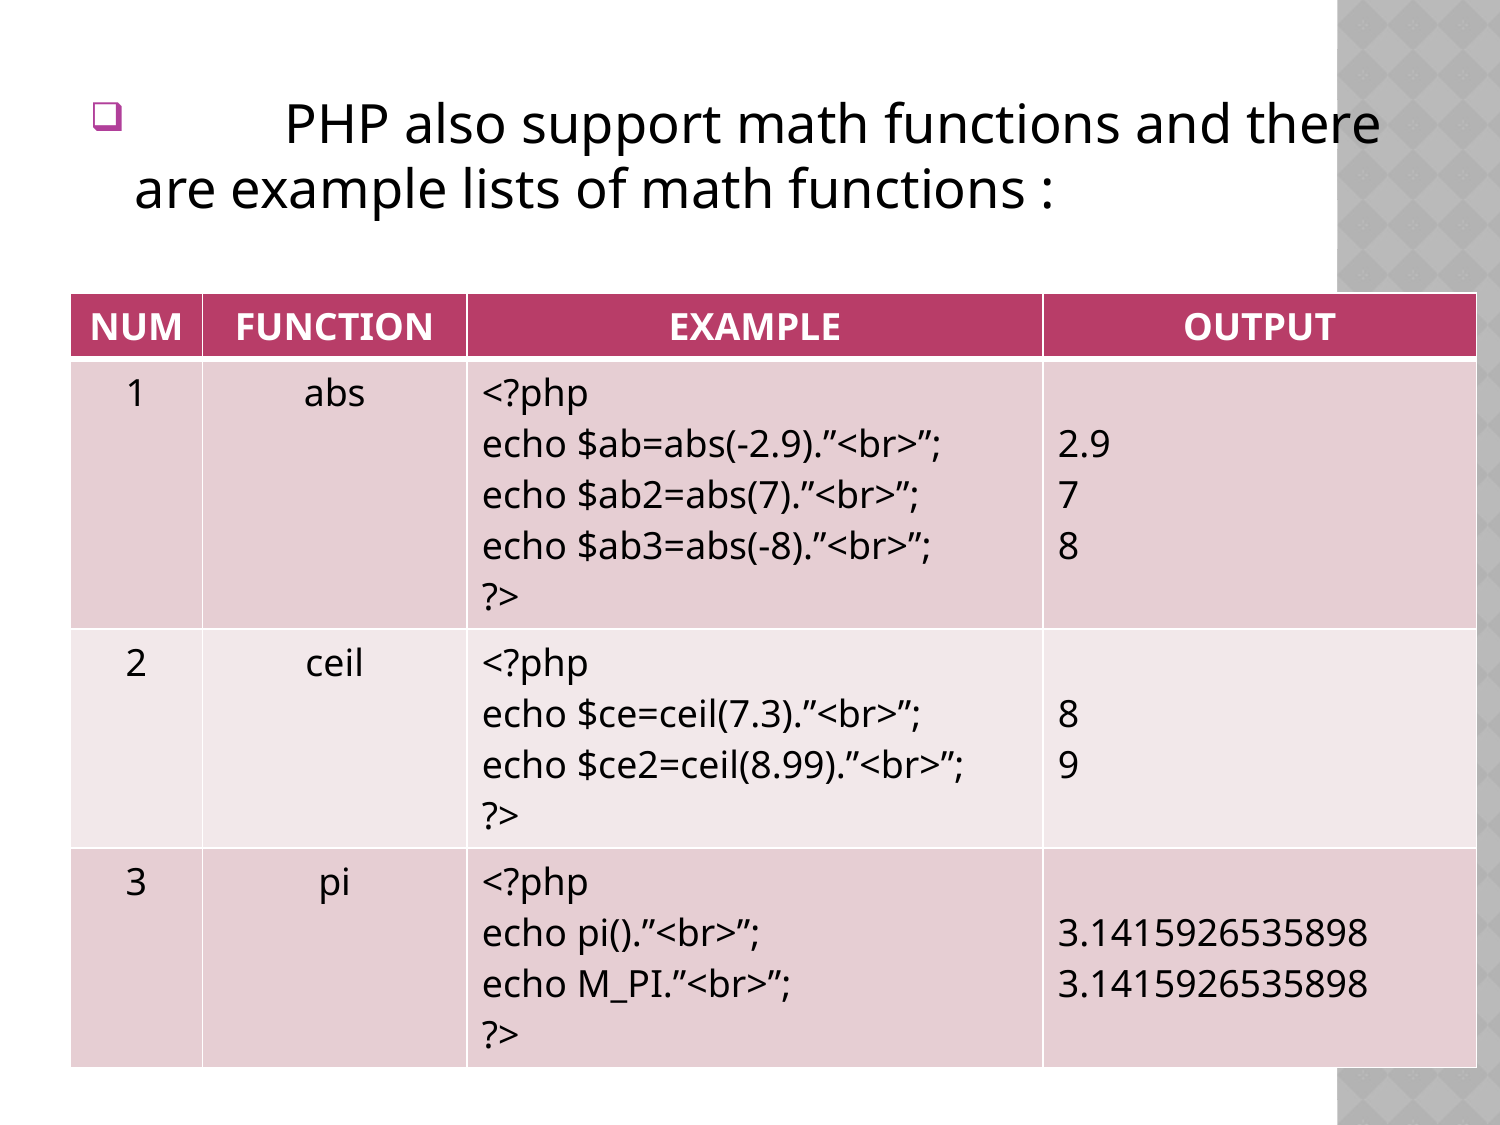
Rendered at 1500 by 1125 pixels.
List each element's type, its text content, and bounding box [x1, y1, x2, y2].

table_cell 1 [71, 362, 202, 628]
table_cell <?php echo pi().”<br>”; echo M_PI.”<br>”; ?> [468, 849, 1042, 1067]
table_cell <?php echo $ab=abs(-2.9).”<br>”; echo $ab2=abs(7).”<br>”; echo $ab3=abs(-8).”<br>”; ?> [468, 362, 1042, 628]
list PHP also support math functions and there are example lists of math functions : [75, 82, 1425, 292]
table_header EXAMPLE [468, 294, 1042, 356]
table_cell 2.9 7 8 [1044, 362, 1476, 628]
table_cell 8 9 [1044, 630, 1476, 847]
table_cell abs [203, 362, 466, 628]
table_cell ceil [203, 630, 466, 847]
table_header NUM [71, 294, 202, 356]
table_cell 3.1415926535898 3.1415926535898 [1044, 849, 1476, 1067]
table_header FUNCTION [203, 294, 466, 356]
table_cell pi [203, 849, 466, 1067]
table_cell 3 [71, 849, 202, 1067]
table_cell 2 [71, 630, 202, 847]
table_cell <?php echo $ce=ceil(7.3).”<br>”; echo $ce2=ceil(8.99).”<br>”; ?> [468, 630, 1042, 847]
table_header OUTPUT [1044, 294, 1476, 356]
